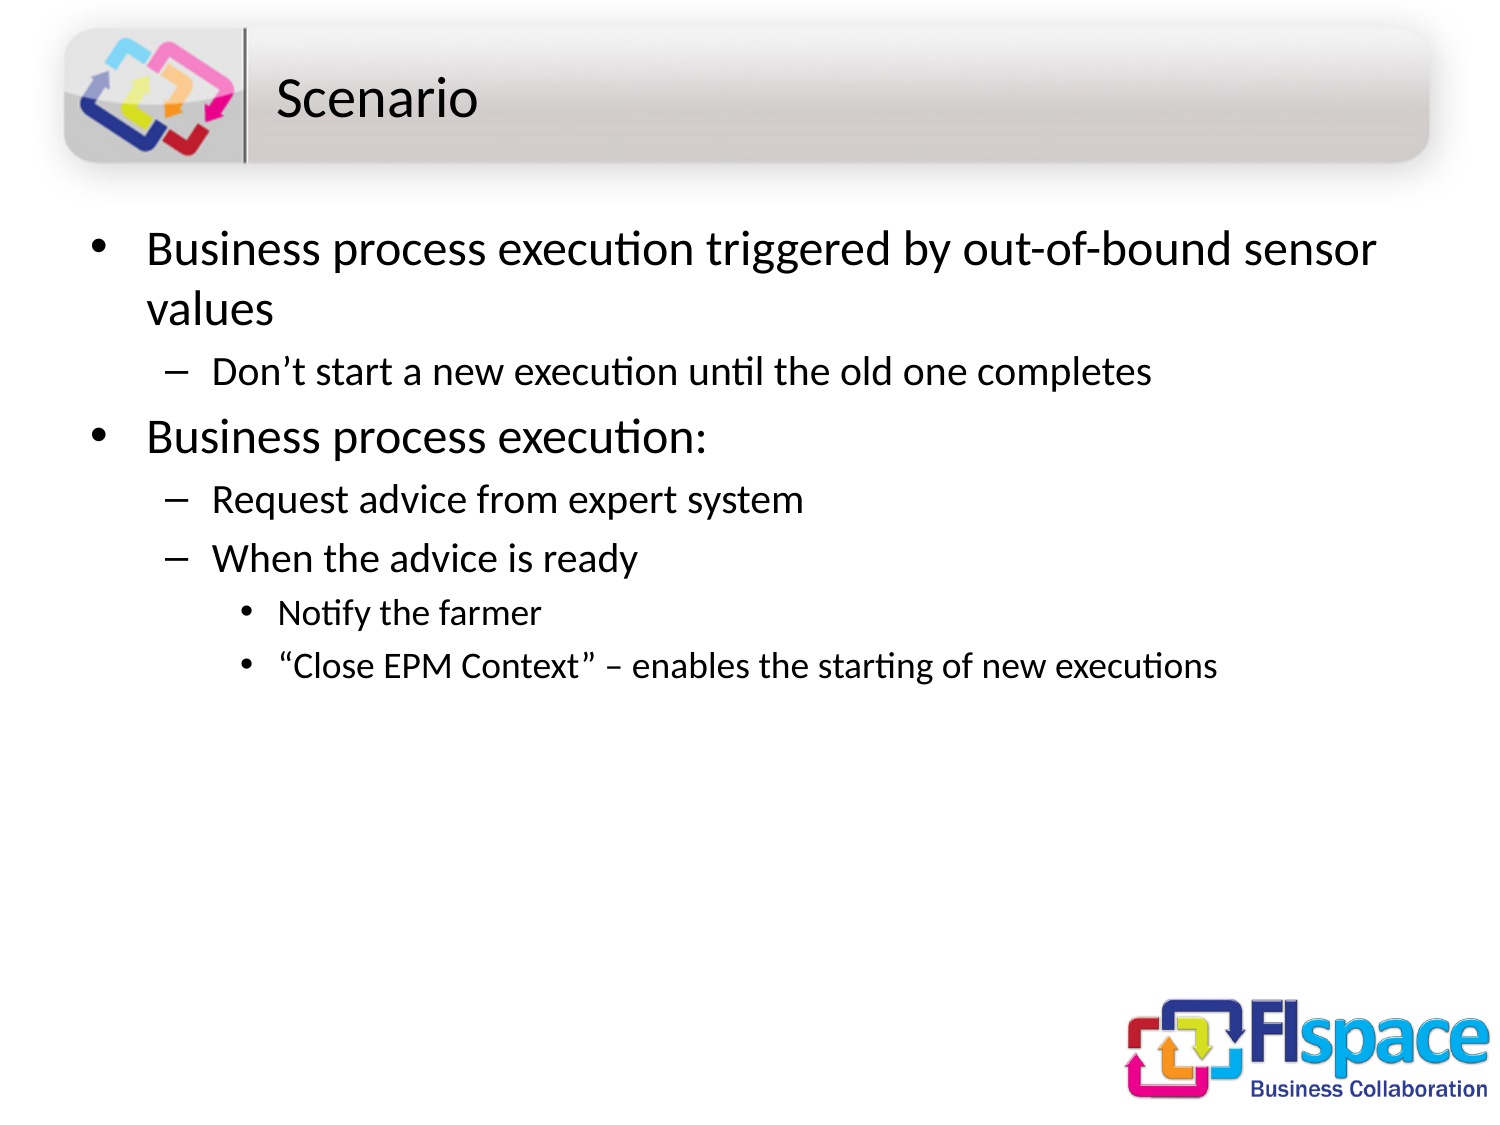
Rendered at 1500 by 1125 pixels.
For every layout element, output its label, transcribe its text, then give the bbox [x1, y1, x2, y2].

picture [0, 0, 1500, 253]
title Scenario [261, 39, 1401, 149]
list Business process execution triggered by out-of-bound sensor values Don’t start a new execution until the old one completes Business process execution: Request advice from expert system When the advice is ready Notify the farmer “Close EPM Context” – enables the starting of new executions [75, 208, 1425, 988]
picture [1118, 993, 1496, 1101]
